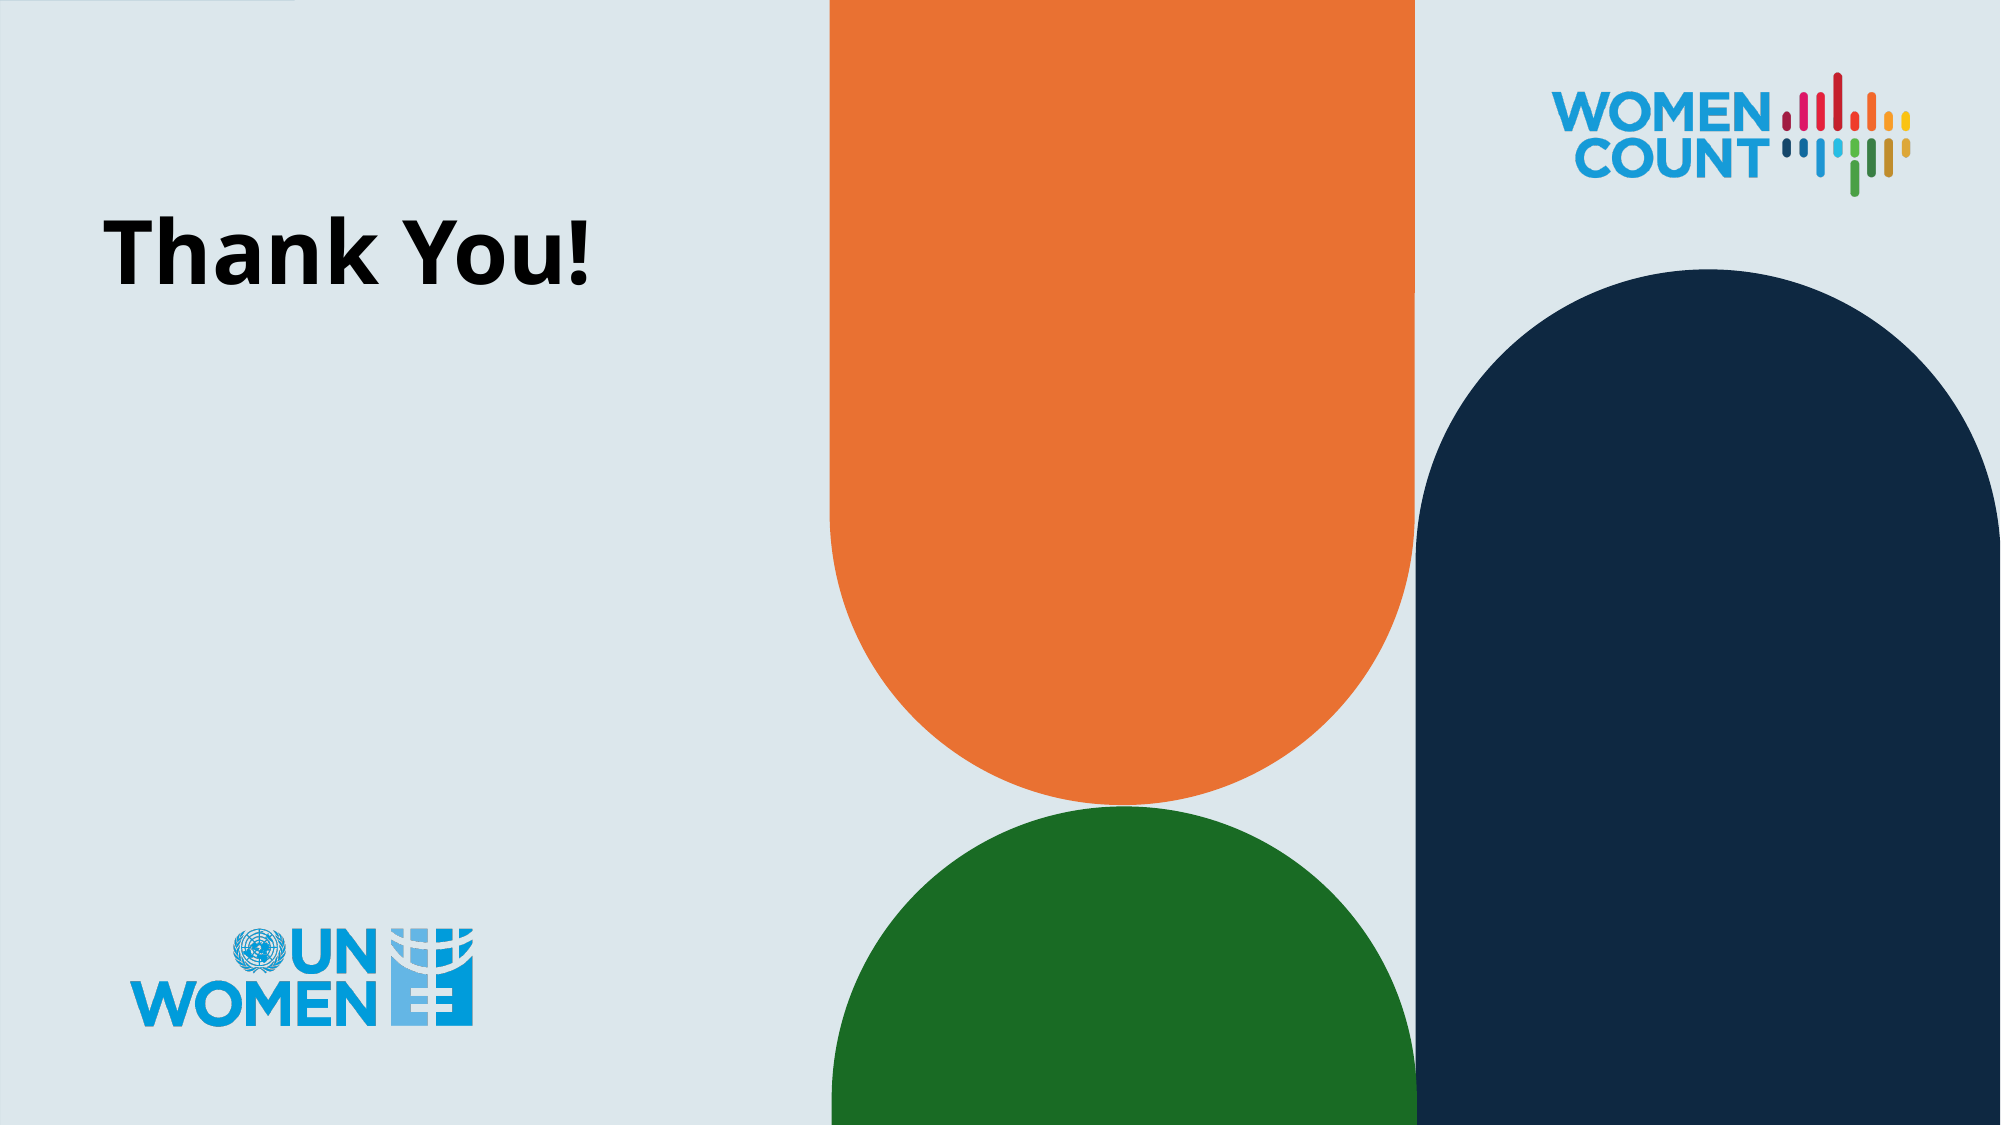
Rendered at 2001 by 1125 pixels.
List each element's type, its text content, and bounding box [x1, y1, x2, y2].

picture [125, 924, 477, 1031]
list Thank You! [87, 200, 846, 312]
